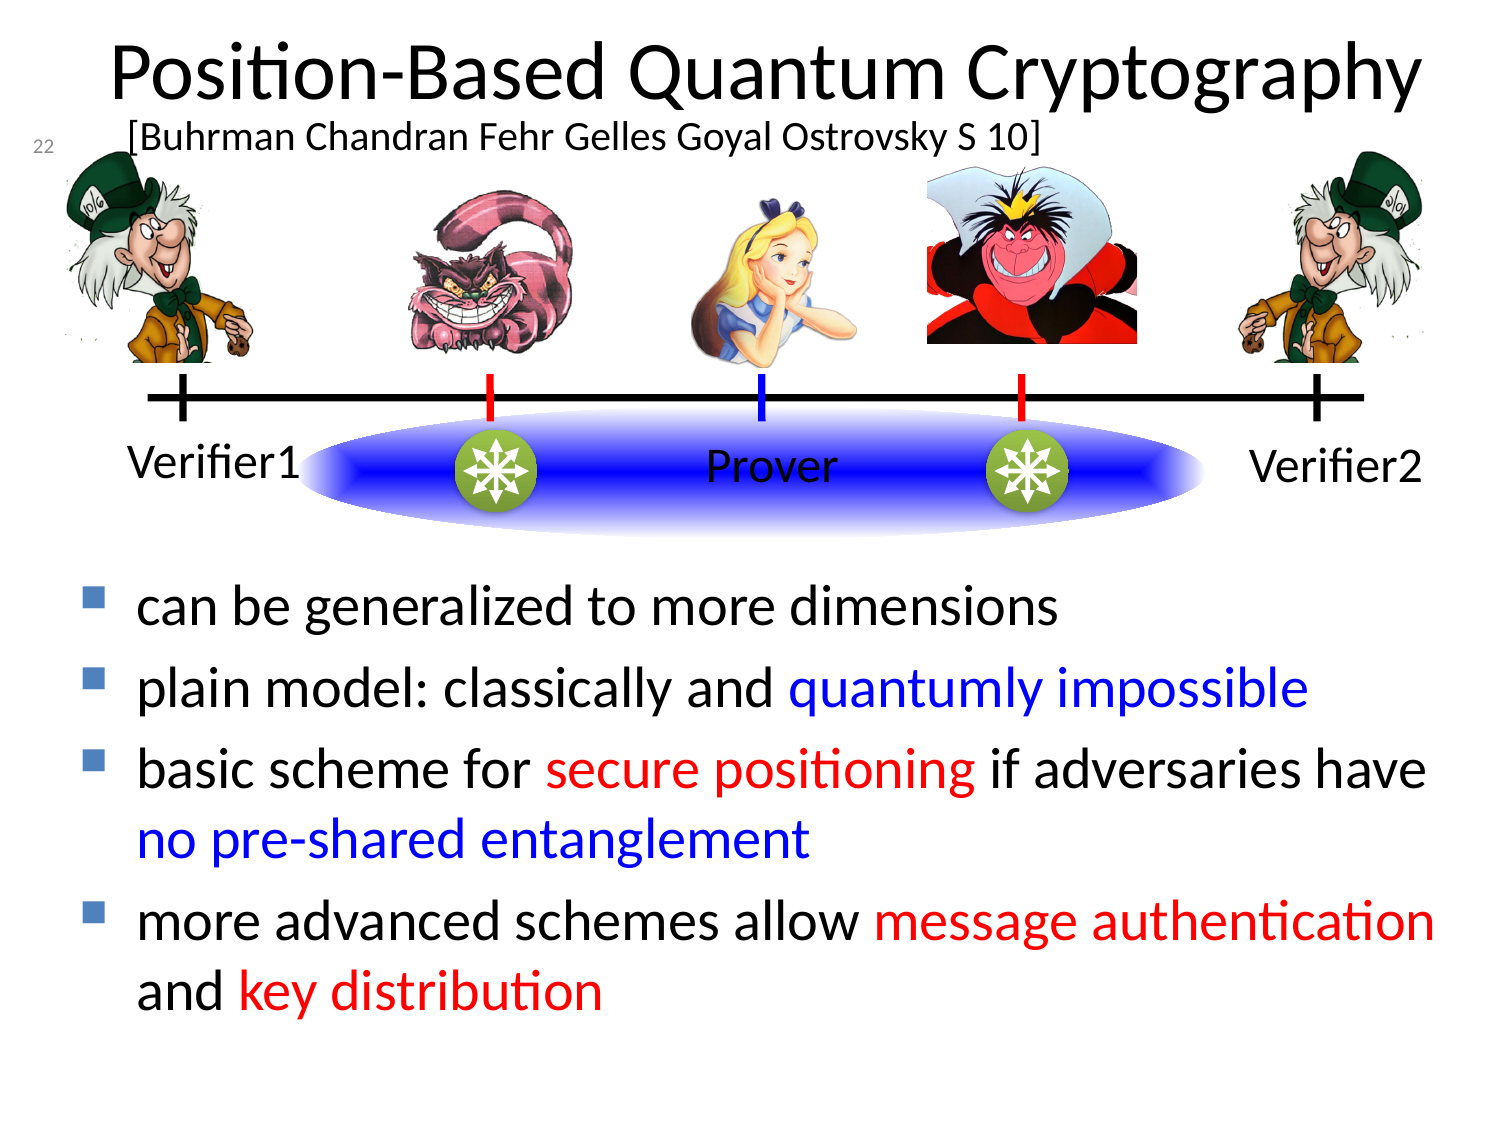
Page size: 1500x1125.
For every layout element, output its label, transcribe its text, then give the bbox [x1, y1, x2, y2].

picture [1236, 149, 1424, 363]
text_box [296, 405, 1207, 540]
text_box Verifier2 [1234, 425, 1459, 501]
picture [926, 165, 1138, 345]
title Position-Based Quantum Cryptography [94, 8, 1471, 149]
picture [690, 198, 857, 368]
text_box [Buhrman Chandran Fehr Gelles Goyal Ostrovsky S 10] [112, 101, 1435, 161]
text_box Verifier1 [112, 420, 291, 496]
picture [407, 189, 573, 355]
text_box can be generalized to more dimensions plain model: classically and quantumly impossible basic scheme for secure positioning if adversaries have no pre-shared entanglement more advanced schemes allow message authentication and key distribution [64, 559, 1459, 1059]
picture [64, 149, 254, 363]
